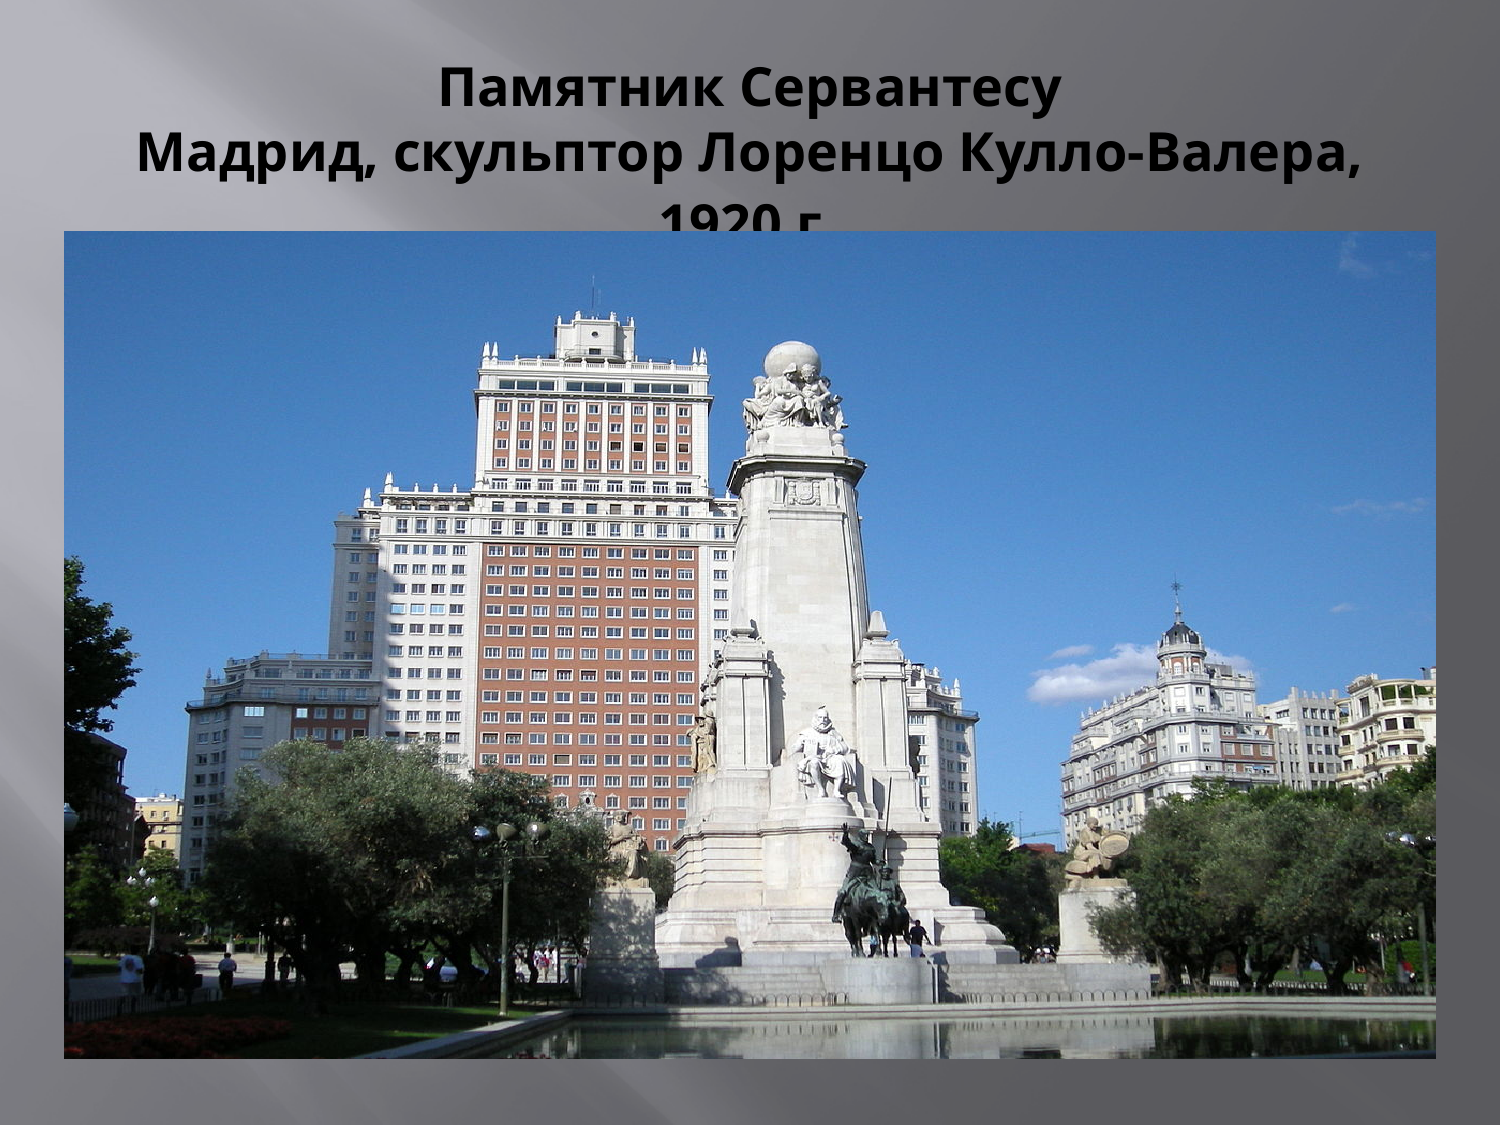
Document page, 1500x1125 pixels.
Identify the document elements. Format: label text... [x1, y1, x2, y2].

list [64, 231, 1436, 1059]
title Памятник Сервантесу Мадрид, скульптор Лоренцо Кулло-Валера, 1920 г. [74, 45, 1425, 231]
